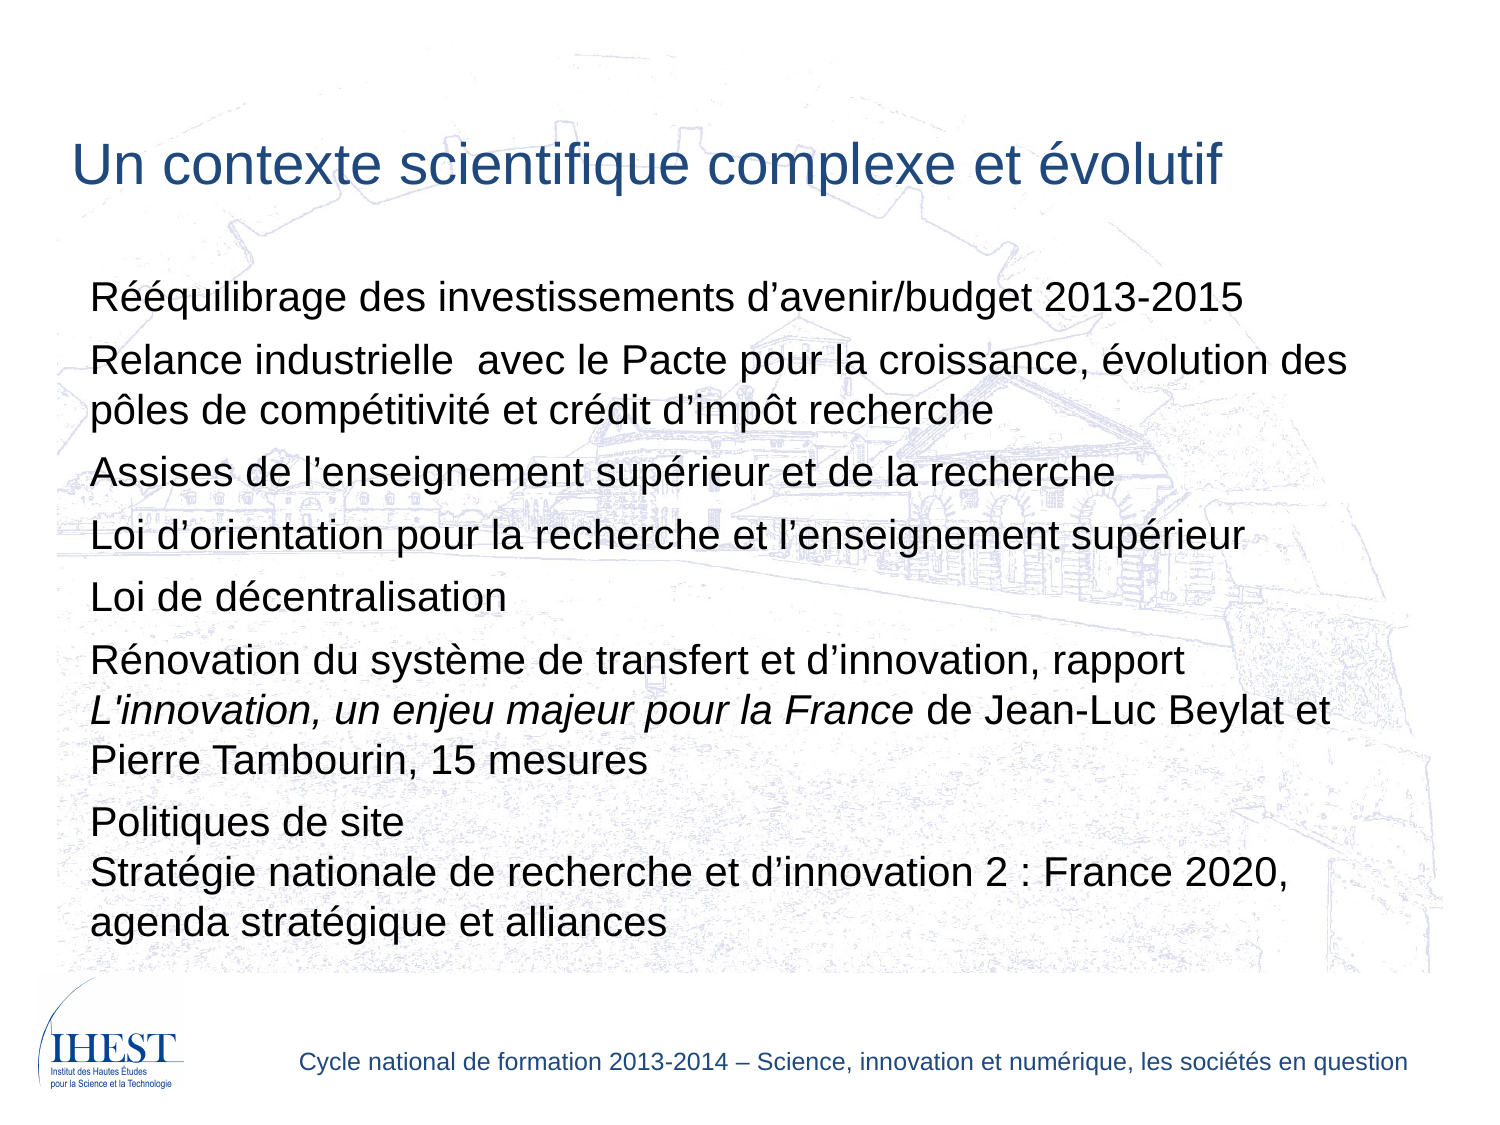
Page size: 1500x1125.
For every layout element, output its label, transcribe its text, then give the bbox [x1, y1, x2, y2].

picture [57, 45, 1443, 118]
picture [38, 234, 1443, 1089]
list Rééquilibrage des investissements d’avenir/budget 2013-2015 Relance industrielle avec le Pacte pour la croissance, évolution des pôles de compétitivité et crédit d’impôt recherche Assises de l’enseignement supérieur et de la recherche Loi d’orientation pour la recherche et l’enseignement supérieur Loi de décentralisation Rénovation du système de transfert et d’innovation, rapport L'innovation, un enjeu majeur pour la France de Jean-Luc Beylat et Pierre Tambourin, 15 mesures Politiques de site Stratégie nationale de recherche et d’innovation 2 : France 2020, agenda stratégique et alliances [75, 262, 1425, 1005]
title Un contexte scientifique complexe et évolutif [56, 118, 1444, 234]
